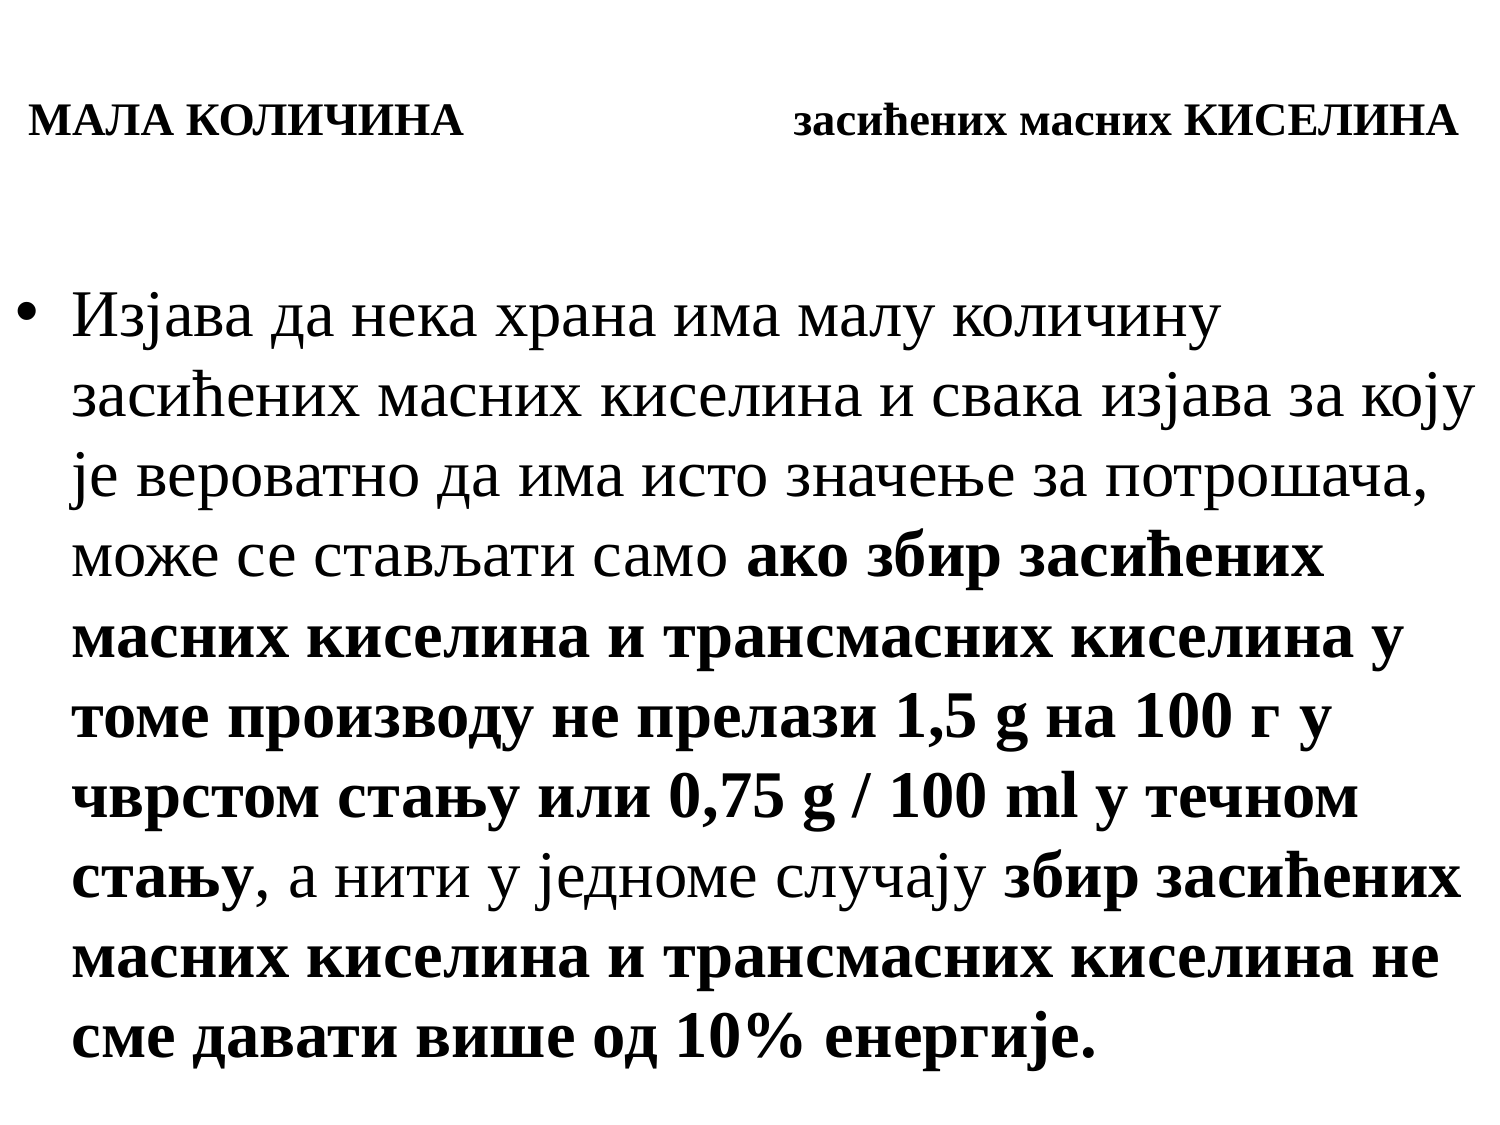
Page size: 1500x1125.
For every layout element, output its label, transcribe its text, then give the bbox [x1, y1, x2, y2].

list Изјава да нека храна има малу количину засићених масних киселина и свака изјава за коју је вероватно да има исто значење за потрошача, може се стављати само ако збир засићених масних киселина и трансмасних киселина у томе производу не прелази 1,5 g на 100 г у чврстом стању или 0,75 g / 100 ml у течном стању, а нити у једноме случају збир засићених масних киселина и трансмасних киселина не сме давати више од 10% енергије. [0, 262, 1500, 1125]
title МАЛА КОЛИЧИНА засићених масних КИСЕЛИНА [0, 0, 1500, 233]
